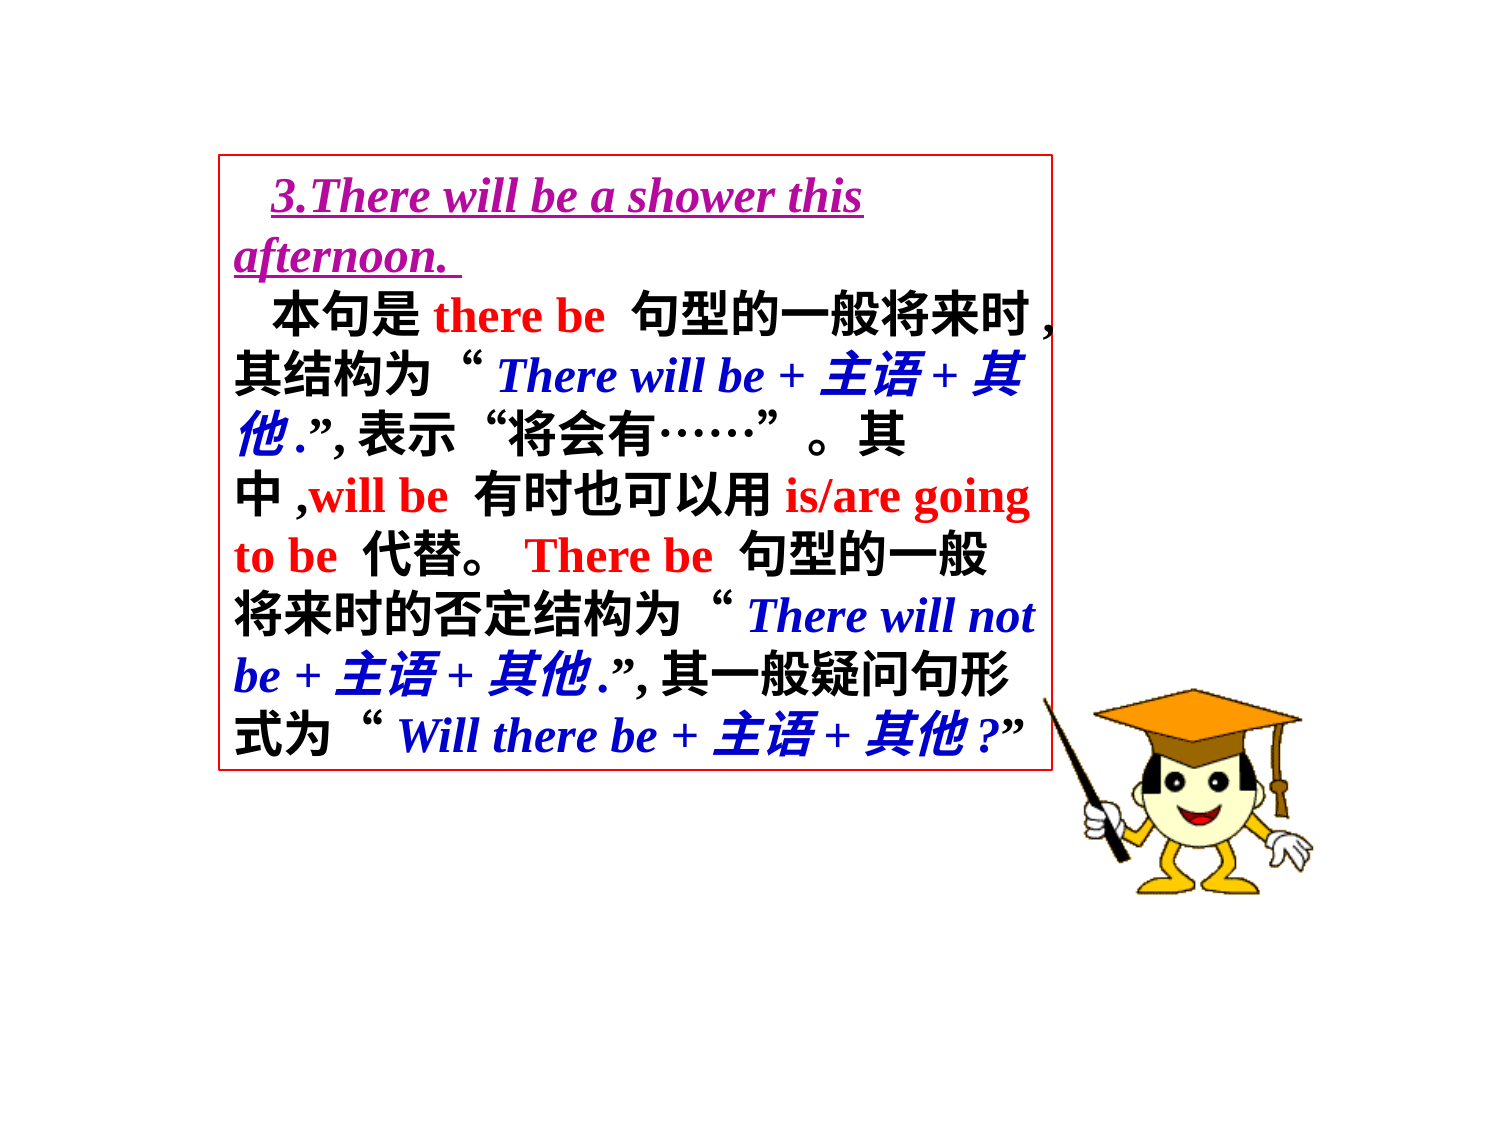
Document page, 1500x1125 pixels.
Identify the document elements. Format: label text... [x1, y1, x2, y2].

picture [1023, 673, 1337, 909]
text_box 3.There will be a shower this afternoon. 本句是there be 句型的一般将来时,其结构为“There will be +主语+其他.”,表示“将会有……”。其中,will be 有时也可以用is/are going to be 代替。There be 句型的一般将来时的否定结构为“There will not be +主语+其他.”,其一般疑问句形式为“Will there be +主语+其他?” [218, 155, 1053, 770]
